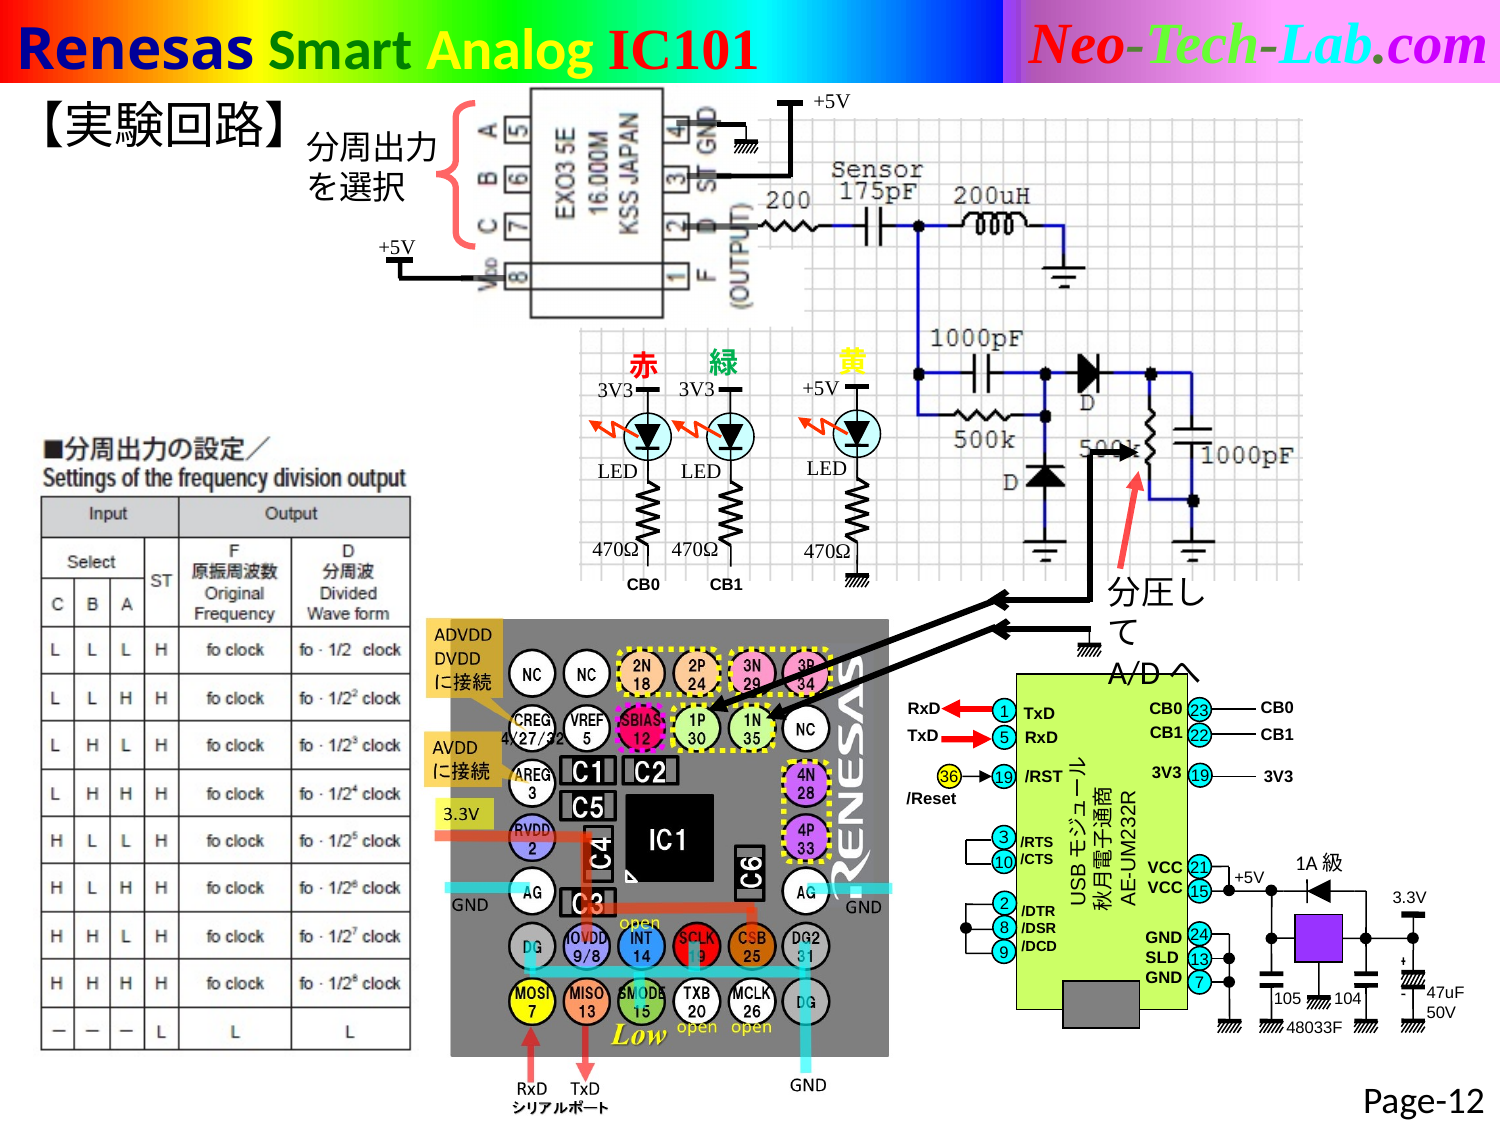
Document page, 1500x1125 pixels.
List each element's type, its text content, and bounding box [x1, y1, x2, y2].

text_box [291, 90, 1303, 602]
text_box Page-12 [1334, 1068, 1500, 1125]
text_box 【実験回路】 [0, 90, 291, 161]
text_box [765, 711, 996, 719]
text_box 分圧して A/Dへ [1093, 602, 1248, 673]
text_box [0, 0, 1500, 90]
picture [33, 432, 898, 1125]
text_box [898, 673, 1482, 1045]
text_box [996, 629, 1101, 657]
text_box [1119, 471, 1139, 569]
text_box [707, 600, 996, 711]
